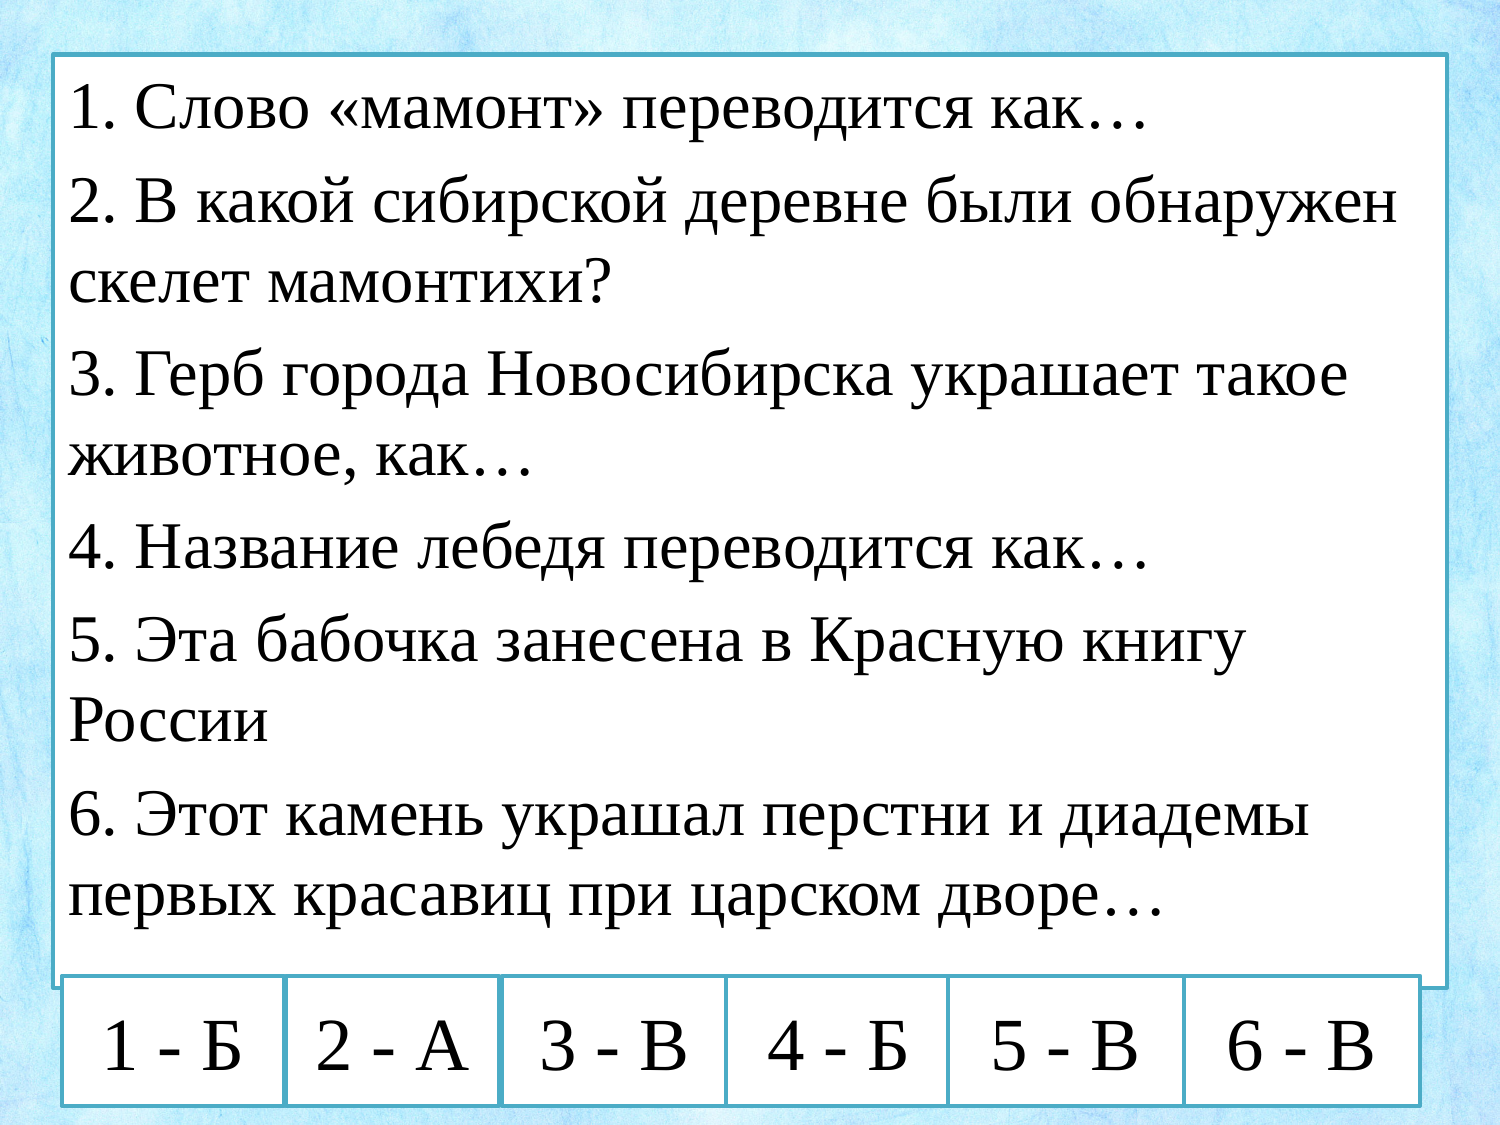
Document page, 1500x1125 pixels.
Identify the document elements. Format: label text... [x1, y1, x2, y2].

text_box 6 - В [1182, 974, 1422, 1108]
list 1. Слово «мамонт» переводится как… 2. В какой сибирской деревне были обнаружен скелет мамонтихи? 3. Герб города Новосибирска украшает такое животное, как… 4. Название лебедя переводится как… 5. Эта бабочка занесена в Красную книгу России 6. Этот камень украшал перстни и диадемы первых красавиц при царском дворе… [51, 52, 1449, 990]
picture [0, 0, 1500, 1125]
text_box 5 - В [946, 974, 1182, 1108]
text_box 4 - Б [724, 974, 946, 1108]
text_box 3 - В [500, 974, 724, 1108]
text_box 1 - Б [60, 974, 284, 1108]
text_box 2 - А [284, 974, 500, 1108]
